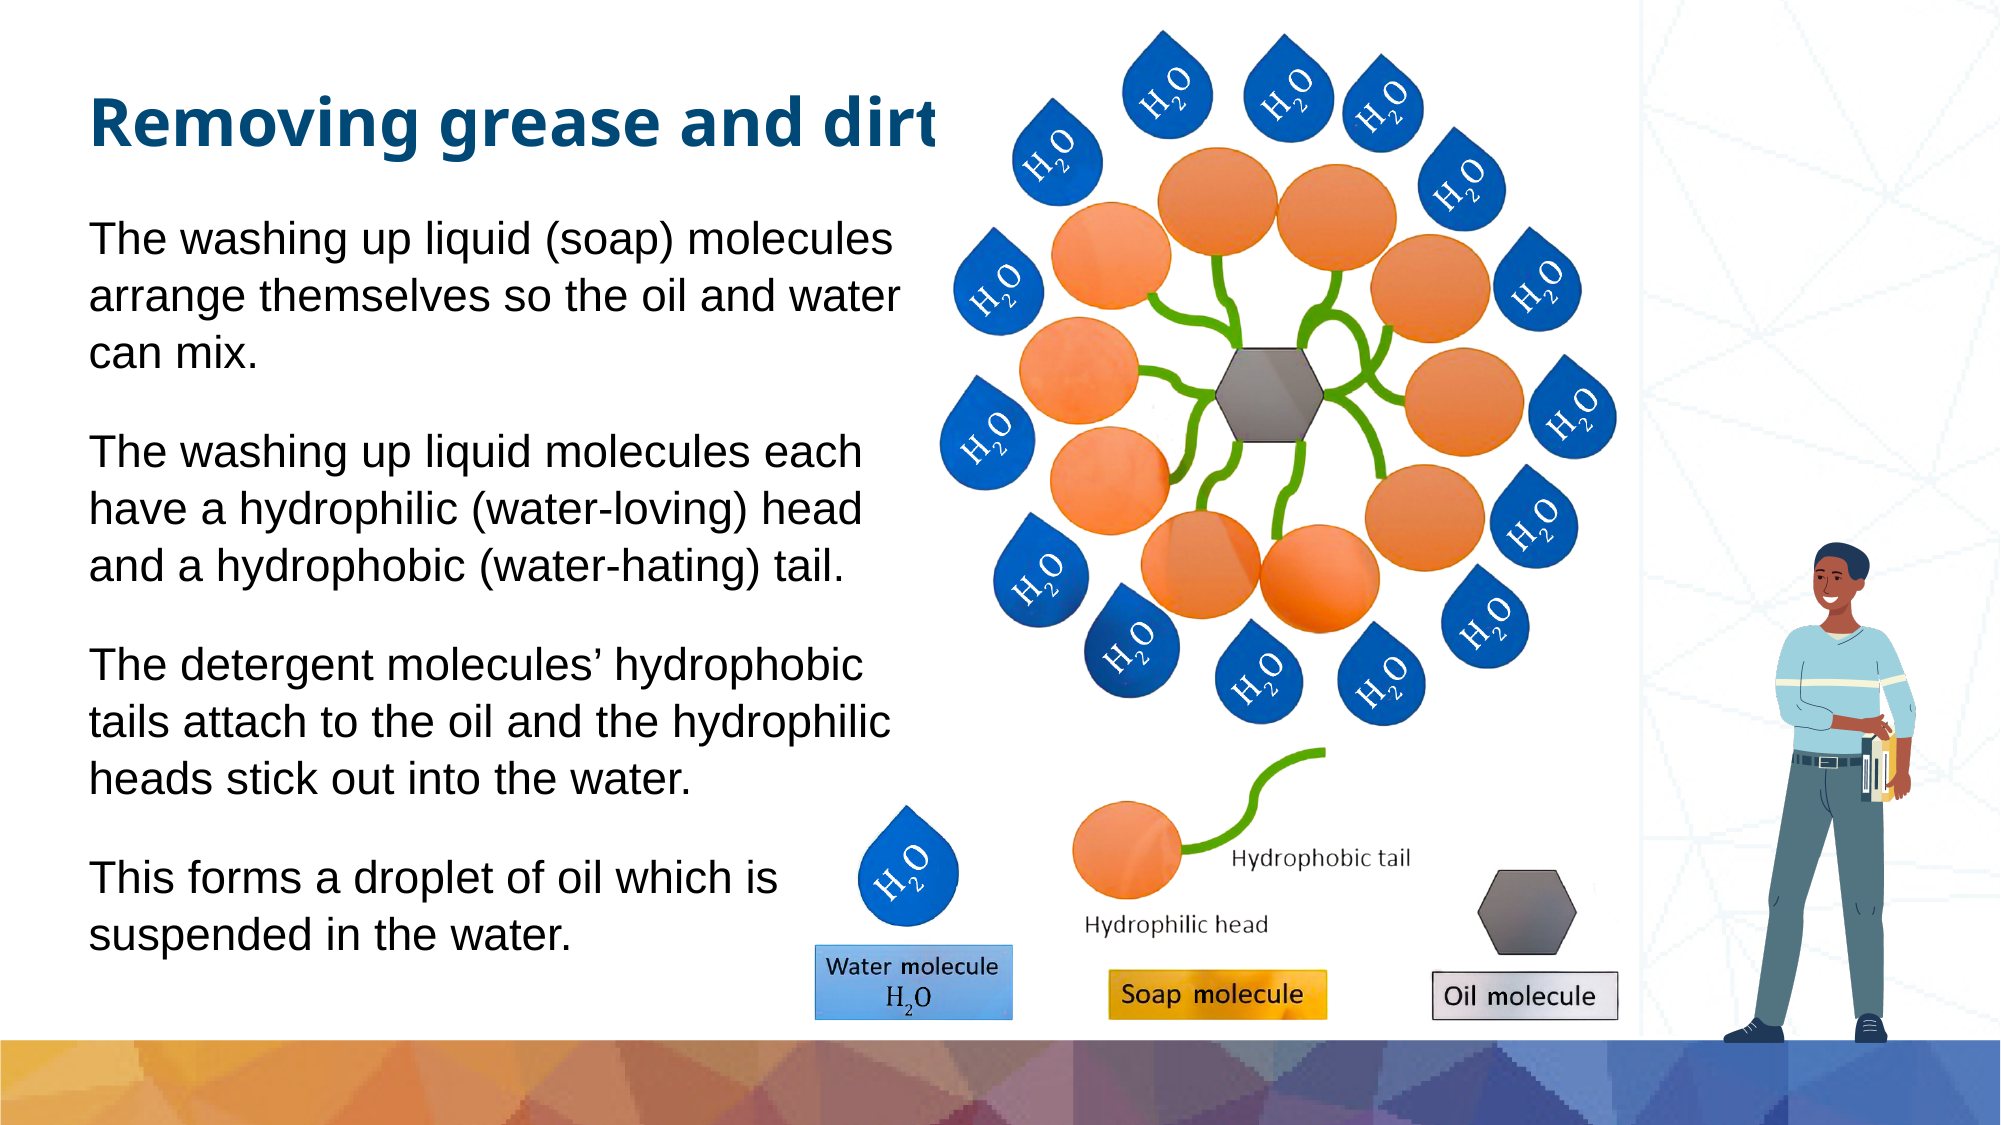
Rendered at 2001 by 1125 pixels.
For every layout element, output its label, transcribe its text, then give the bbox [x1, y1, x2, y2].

picture [1427, 866, 1622, 1024]
picture [1067, 743, 1414, 1024]
list The washing up liquid (soap) molecules arrange themselves so the oil and water can mix. The washing up liquid molecules each have a hydrophilic (water-loving) head and a hydrophobic (water-hating) tail. The detergent molecules’ hydrophobic tails attach to the oil and the hydrophilic heads stick out into the water. This forms a droplet of oil which is suspended in the water. [88, 206, 924, 1043]
picture [810, 801, 1017, 1024]
title Removing grease and dirt [88, 88, 935, 161]
picture [0, 0, 2001, 1125]
picture [935, 23, 1625, 733]
